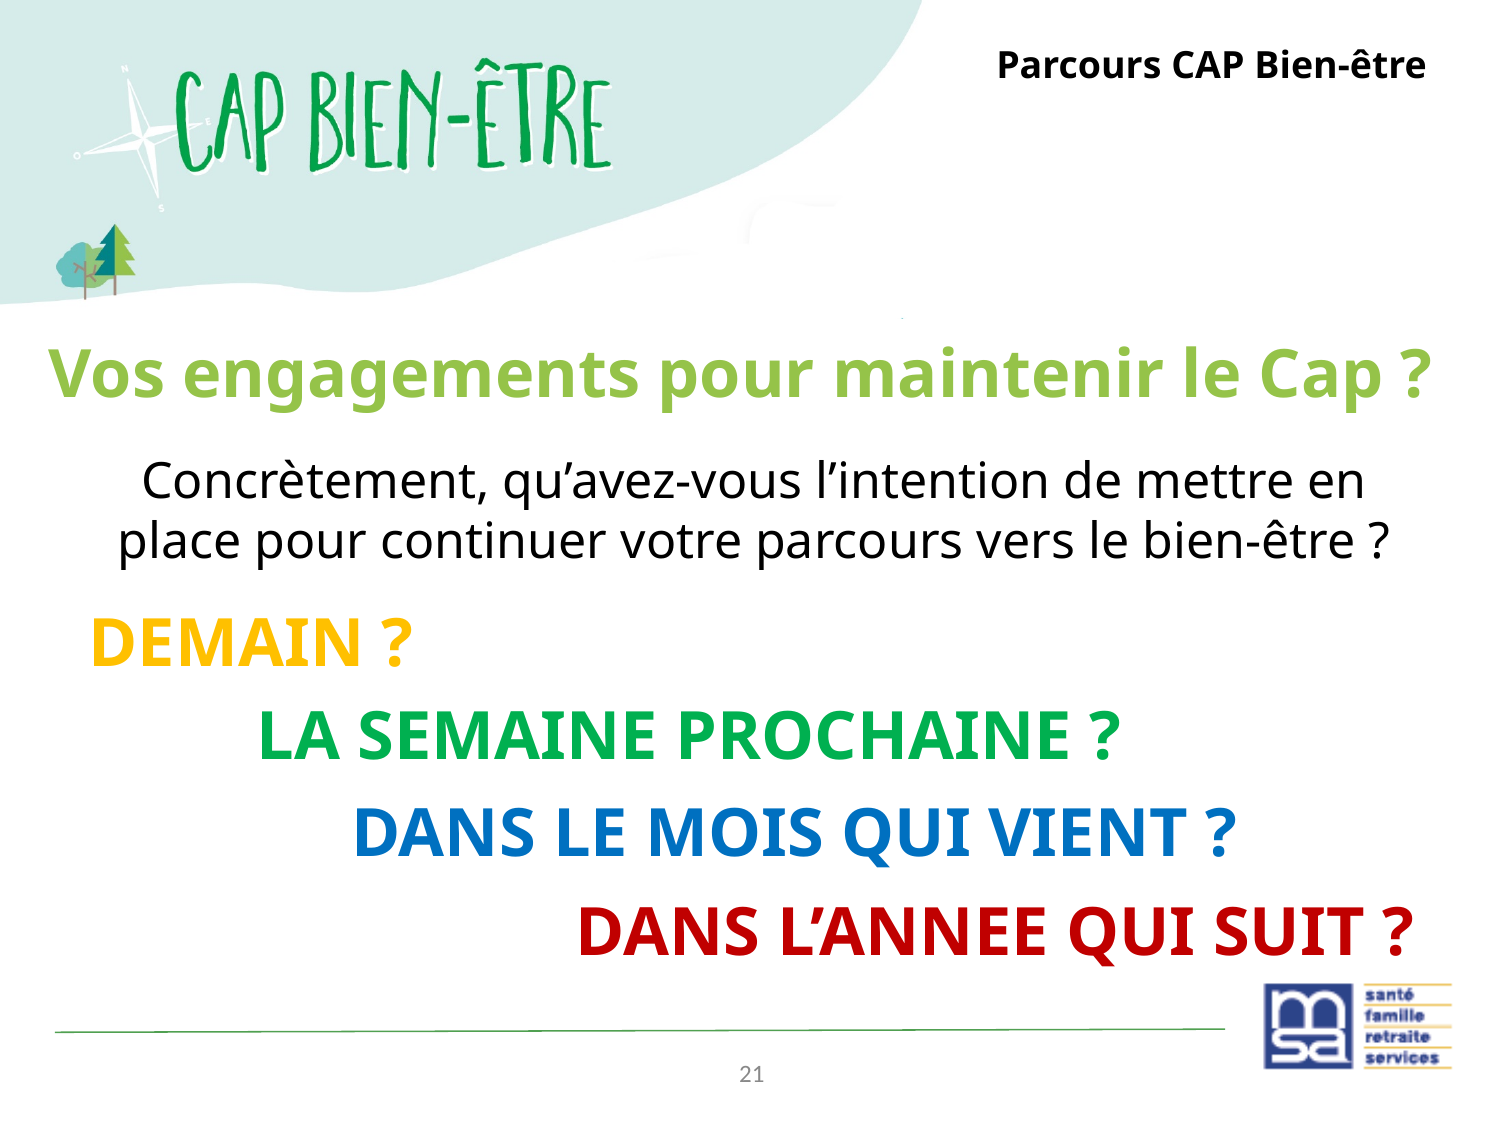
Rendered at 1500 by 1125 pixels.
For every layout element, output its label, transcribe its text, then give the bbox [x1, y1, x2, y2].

picture [1250, 929, 1476, 1125]
text_box 21 [54, 1042, 1245, 1103]
text_box DANS L’ANNEE QUI SUIT ? [560, 881, 1500, 992]
slide_number – 21 [560, 1027, 1245, 1042]
picture [0, 0, 941, 320]
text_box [54, 1028, 1226, 1033]
text_box DEMAIN ? [73, 592, 1048, 681]
text_box LA SEMAINE PROCHAINE ? [242, 685, 1251, 771]
text_box Concrètement, qu’avez-vous l’intention de mettre en place pour continuer votre parcours vers le bien-être ? [73, 441, 1436, 575]
text_box Parcours CAP Bien-être [968, 34, 1455, 94]
text_box Vos engagements pour maintenir le Cap ? [0, 309, 1500, 445]
text_box DANS LE MOIS QUI VIENT ? [336, 782, 1284, 888]
